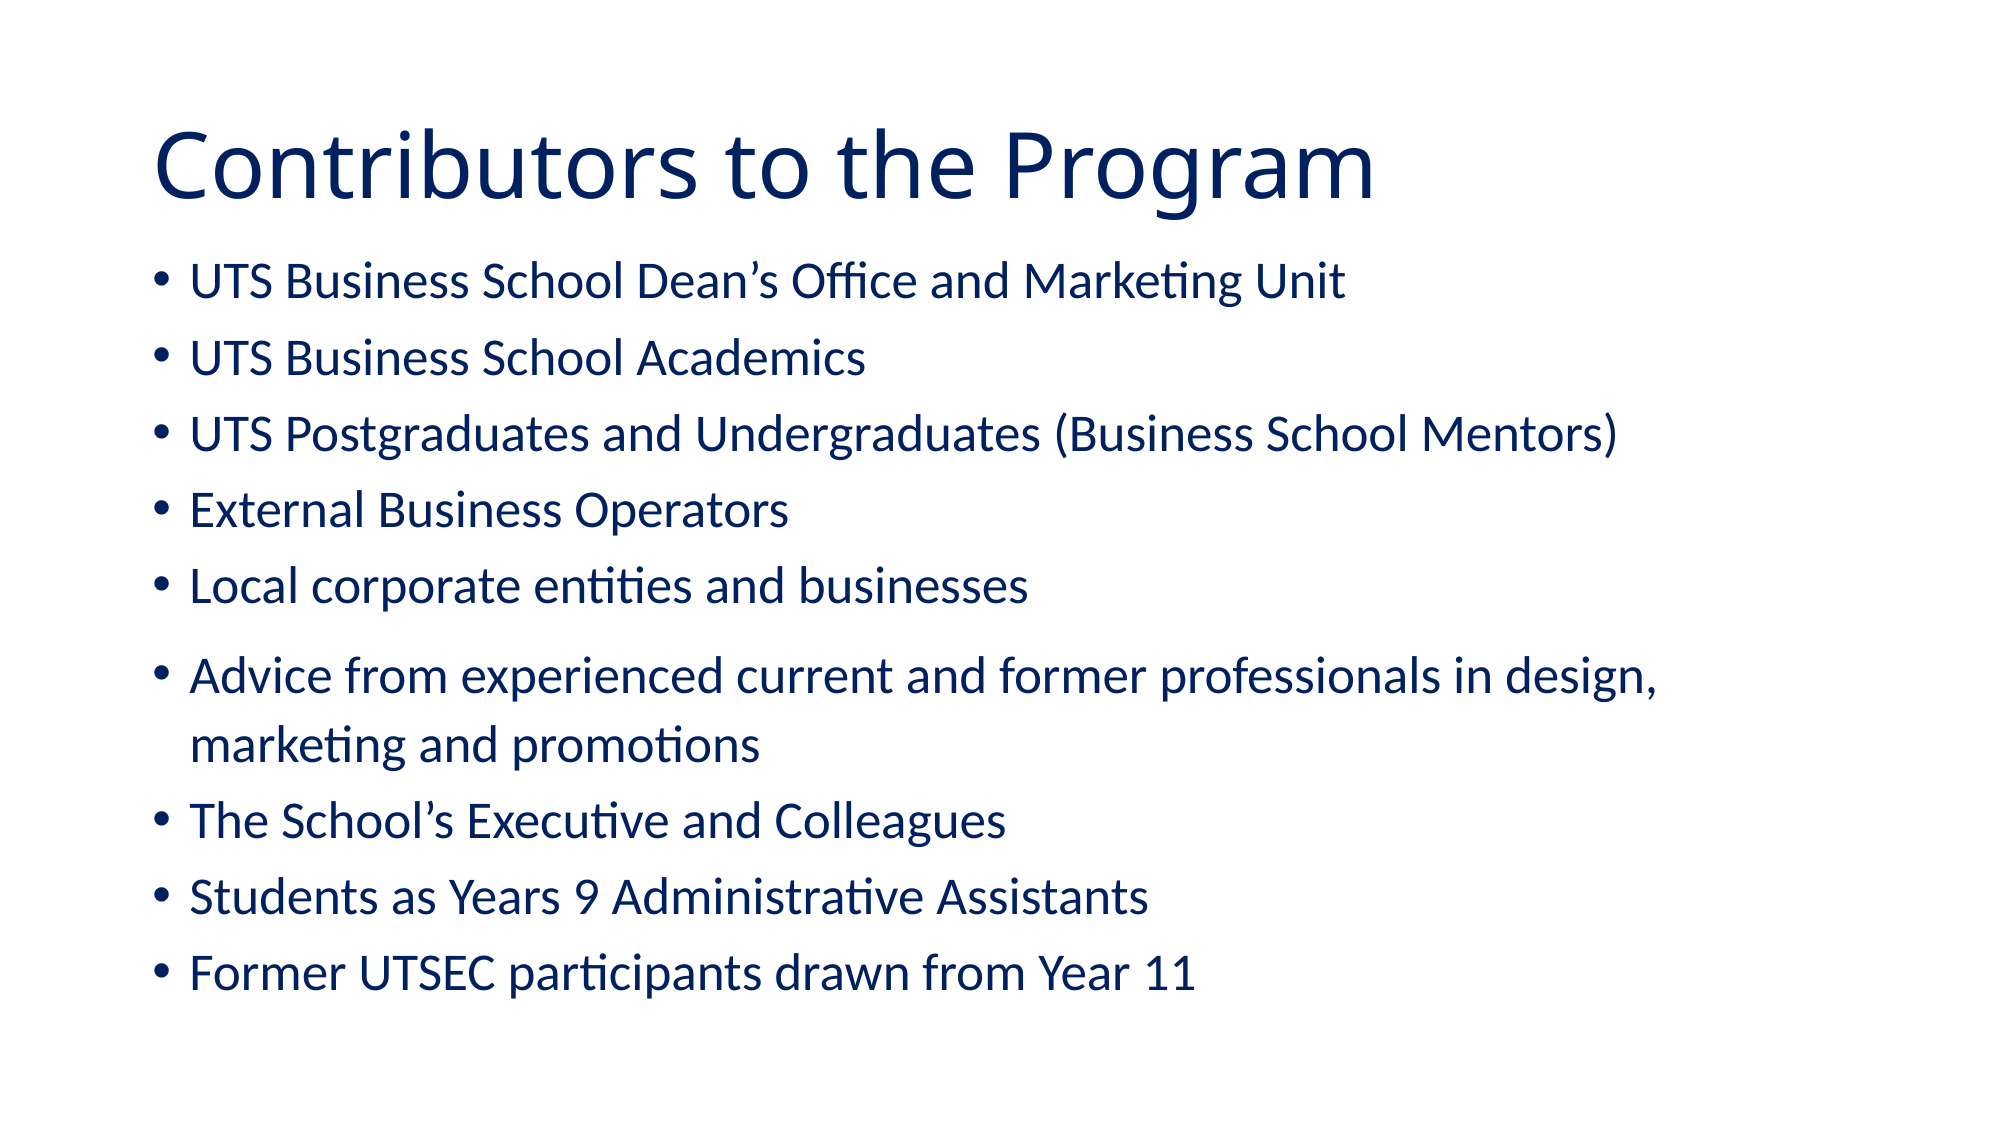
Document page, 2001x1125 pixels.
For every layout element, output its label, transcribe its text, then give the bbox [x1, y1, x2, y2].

title Contributors to the Program [137, 59, 1863, 245]
list UTS Business School Dean’s Office and Marketing Unit UTS Business School Academics UTS Postgraduates and Undergraduates (Business School Mentors) External Business Operators Local corporate entities and businesses Advice from experienced current and former professionals in design, marketing and promotions The School’s Executive and Colleagues Students as Years 9 Administrative Assistants Former UTSEC participants drawn from Year 11 [137, 245, 1863, 1014]
